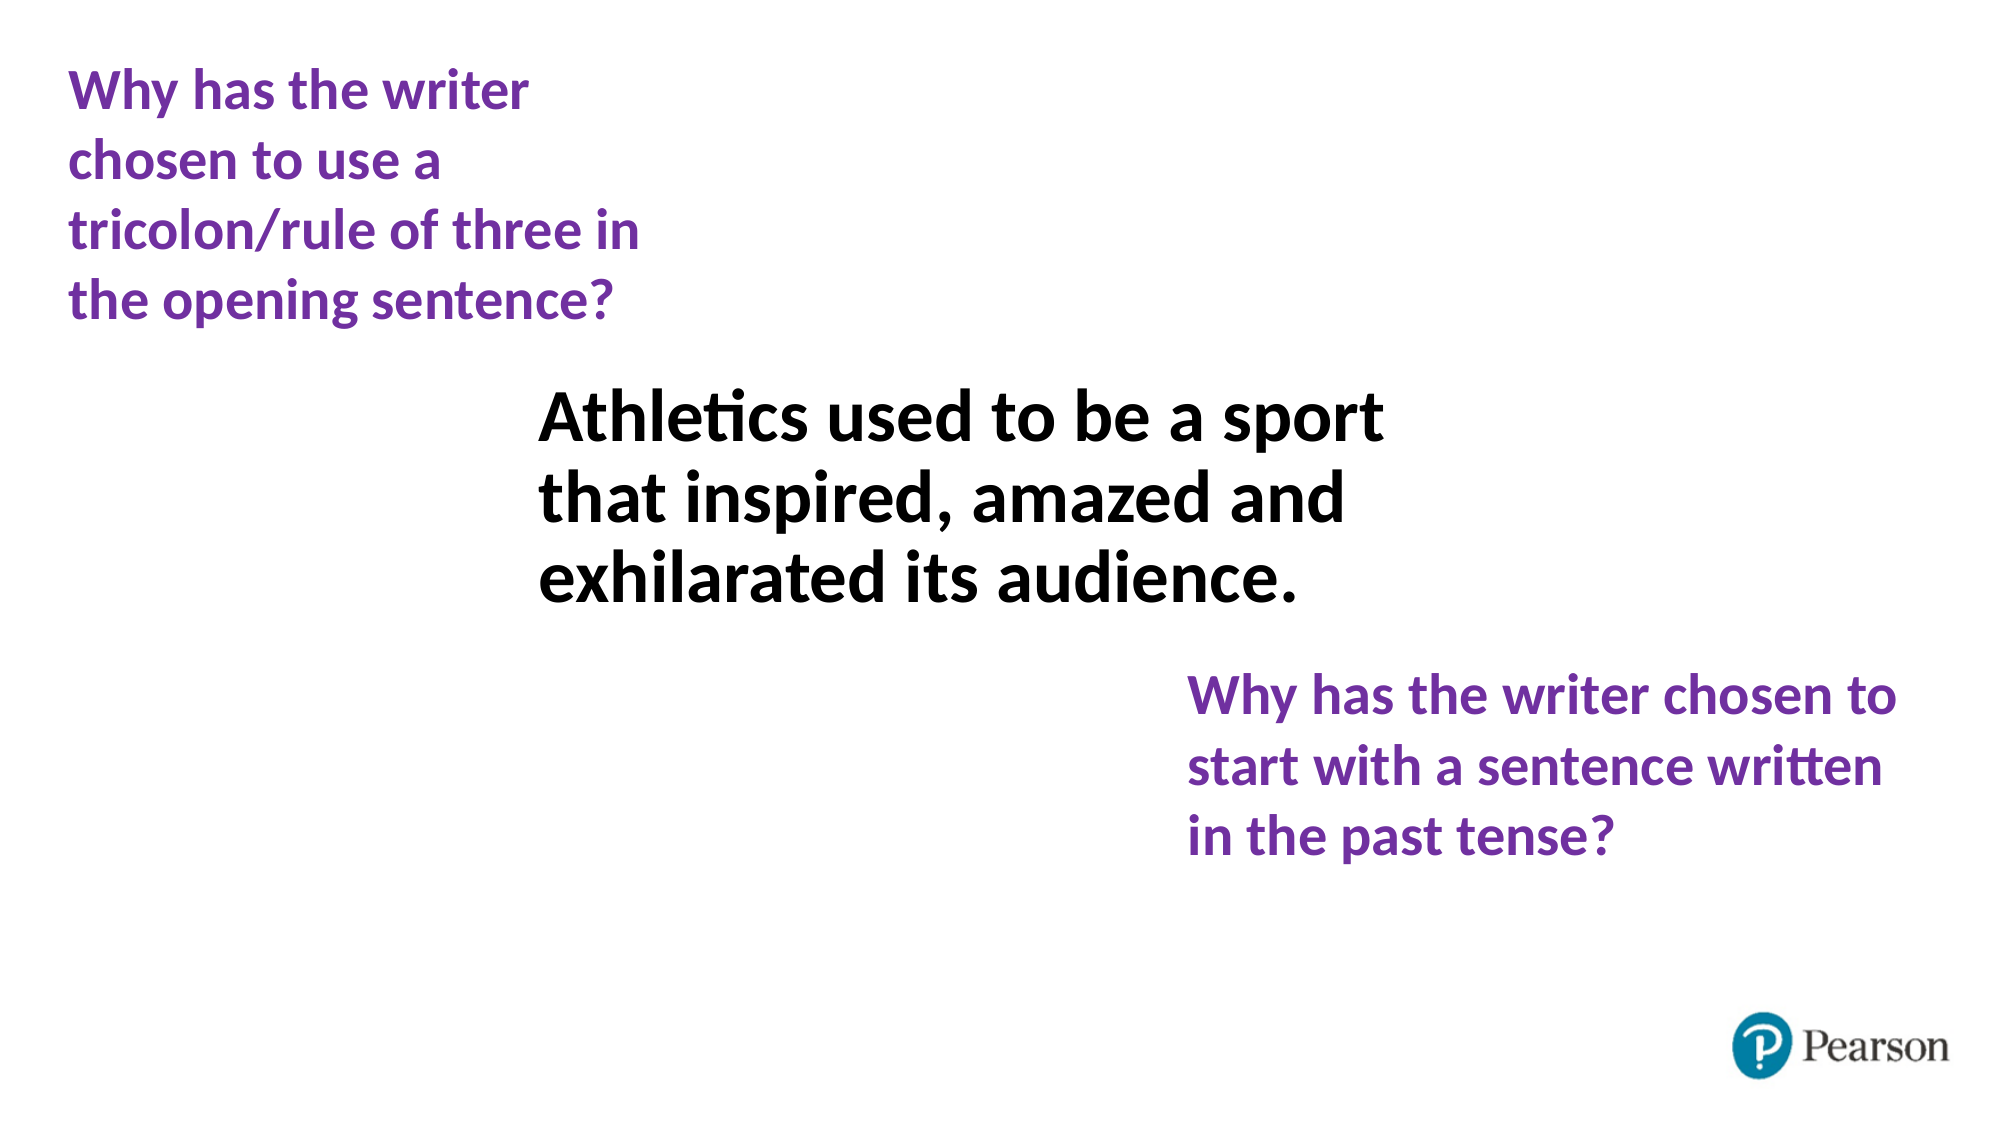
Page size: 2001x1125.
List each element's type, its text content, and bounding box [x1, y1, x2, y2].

text_box Why has the writer chosen to start with a sentence written in the past tense? [1173, 649, 1928, 874]
text_box Why has the writer chosen to use a tricolon/rule of three in the opening sentence? [53, 44, 706, 339]
list Athletics used to be a sport that inspired, amazed and exhilarated its audience. [523, 368, 1447, 629]
picture [1722, 997, 1960, 1090]
